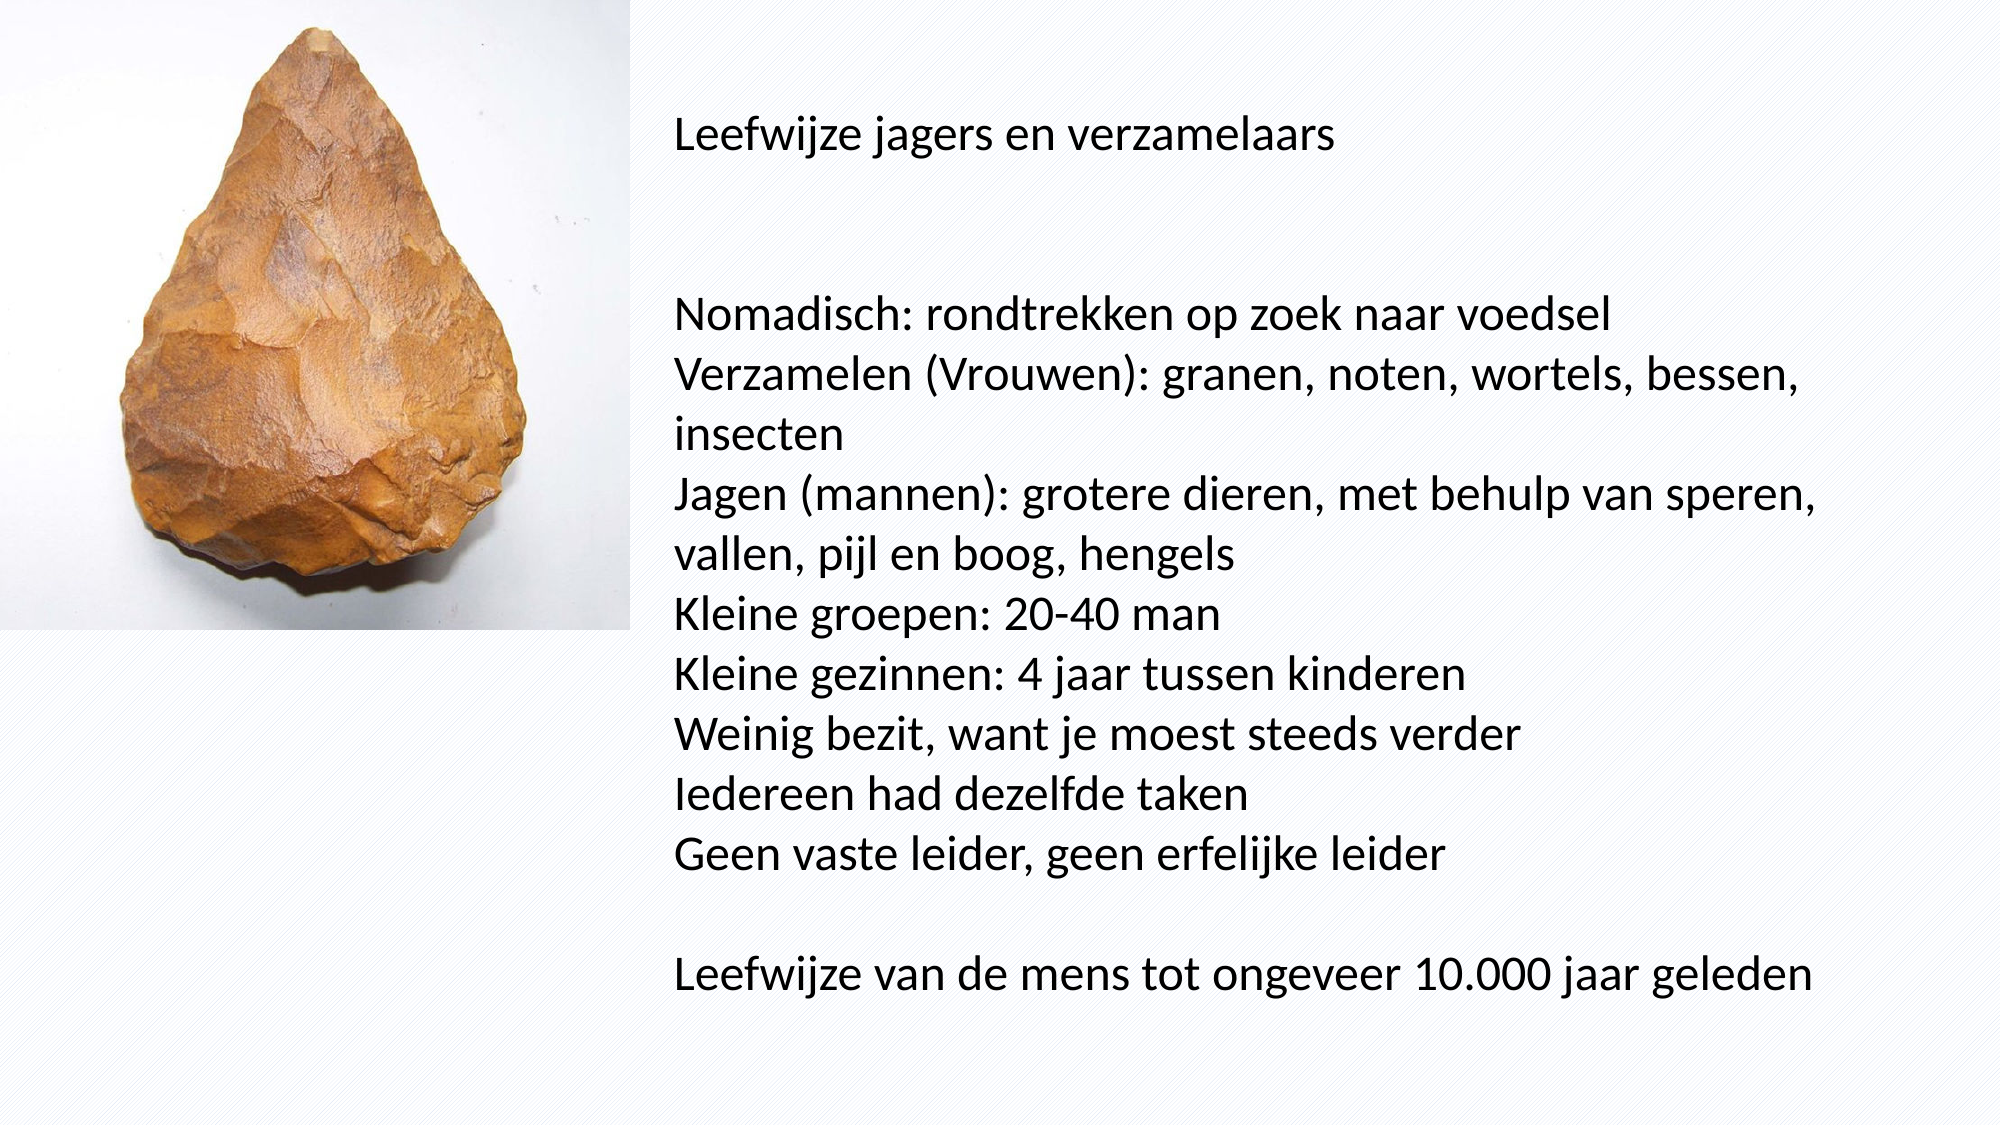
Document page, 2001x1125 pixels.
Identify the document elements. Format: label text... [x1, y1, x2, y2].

picture [0, 0, 630, 630]
text_box Leefwijze jagers en verzamelaars Nomadisch: rondtrekken op zoek naar voedsel Verzamelen (Vrouwen): granen, noten, wortels, bessen, insecten Jagen (mannen): grotere dieren, met behulp van speren, vallen, pijl en boog, hengels Kleine groepen: 20-40 man Kleine gezinnen: 4 jaar tussen kinderen Weinig bezit, want je moest steeds verder Iedereen had dezelfde taken Geen vaste leider, geen erfelijke leider Leefwijze van de mens tot ongeveer 10.000 jaar geleden [658, 93, 1936, 1054]
